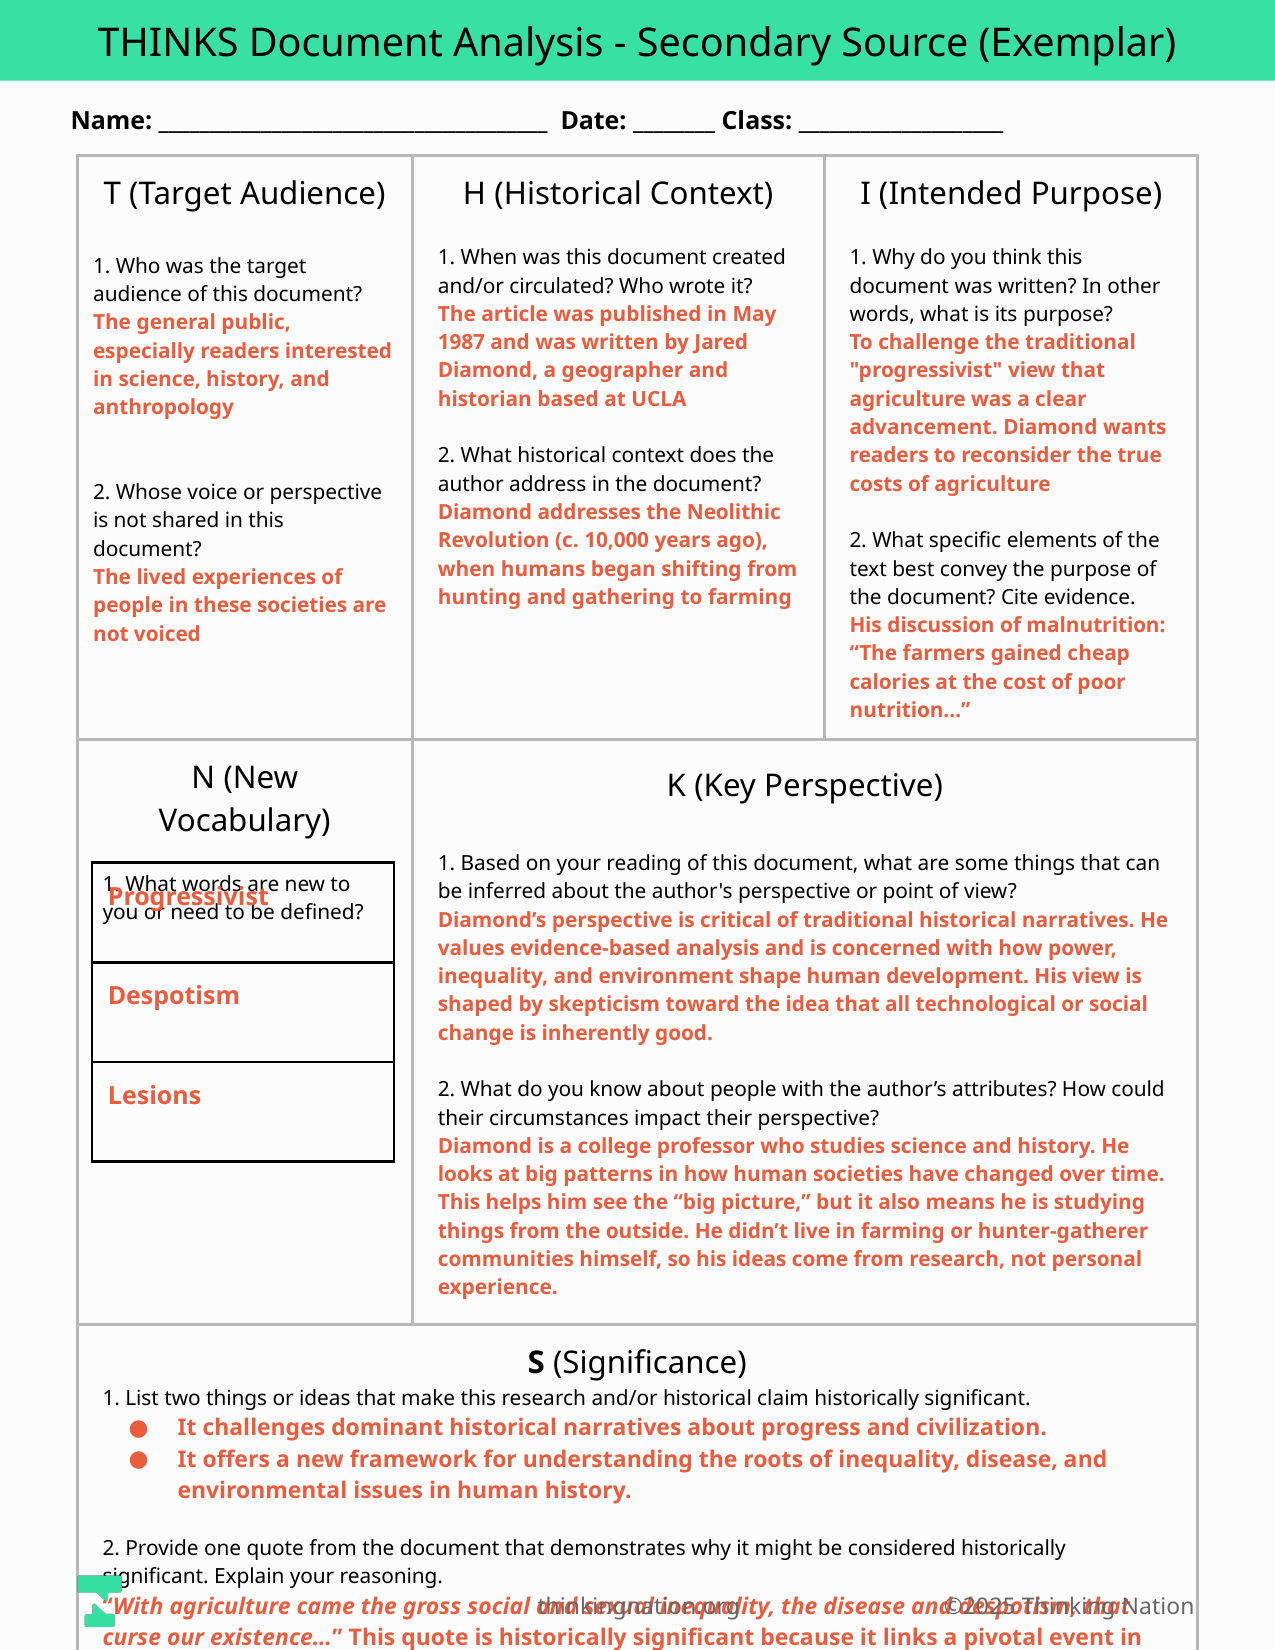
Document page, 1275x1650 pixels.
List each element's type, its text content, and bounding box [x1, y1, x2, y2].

table_cell K (Key Perspective) 1. Based on your reading of this document, what are some things that can be inferred about the author's perspective or point of view? Diamond’s perspective is critical of traditional historical narratives. He values evidence-based analysis and is concerned with how power, inequality, and environment shape human development. His view is shaped by skepticism toward the idea that all technological or social change is inherently good. 2. What do you know about people with the author’s attributes? How could their circumstances impact their perspective? Diamond is a college professor who studies science and history. He looks at big patterns in how human societies have changed over time. This helps him see the “big picture,” but it also means he is studying things from the outside. He didn’t live in farming or hunter-gatherer communities himself, so his ideas come from research, not personal experience. [414, 741, 1196, 1323]
table_cell Despotism [93, 964, 393, 1061]
text_box ©2025 Thinking Nation [909, 1575, 1211, 1627]
table_header I (Intended Purpose) 1. Why do you think this document was written? In other words, what is its purpose? To challenge the traditional "progressivist" view that agriculture was a clear advancement. Diamond wants readers to reconsider the true costs of agriculture 2. What specific elements of the text best convey the purpose of the document? Cite evidence. His discussion of malnutrition: “The farmers gained cheap calories at the cost of poor nutrition…” [826, 157, 1196, 738]
table_cell N (New Vocabulary) 1. What words are new to you or need to be defined? [79, 741, 411, 1323]
table_header H (Historical Context) 1. When was this document created and/or circulated? Who wrote it? The article was published in May 1987 and was written by Jared Diamond, a geographer and historian based at UCLA 2. What historical context does the author address in the document? Diamond addresses the Neolithic Revolution (c. 10,000 years ago), when humans began shifting from hunting and gathering to farming [414, 157, 823, 738]
table_cell Lesions [93, 1063, 393, 1160]
text_box THINKS Document Analysis - Secondary Source (Exemplar) [0, 0, 1275, 81]
text_box Name: ______________________________________ Date: ________ Class: ____________________ [55, 89, 1223, 149]
text_box thinkingnation.org [488, 1575, 790, 1627]
table_header Progressivist [93, 864, 393, 961]
table_cell S (Significance) 1. List two things or ideas that make this research and/or historical claim historically significant. It challenges dominant historical narratives about progress and civilization. It offers a new framework for understanding the roots of inequality, disease, and environmental issues in human history. 2. Provide one quote from the document that demonstrates why it might be considered historically significant. Explain your reasoning. “With agriculture came the gross social and sexual inequality, the disease and despotism, that curse our existence…” This quote is historically significant because it links a pivotal event in human history (the rise of agriculture) to systemic problems that still affect societies today, encouraging readers to think critically about the long-term consequences of human choices. [79, 1326, 1196, 1650]
table_header T (Target Audience) 1. Who was the target audience of this document? The general public, especially readers interested in science, history, and anthropology 2. Whose voice or perspective is not shared in this document? The lived experiences of people in these societies are not voiced [79, 157, 411, 738]
picture [63, 1565, 135, 1637]
